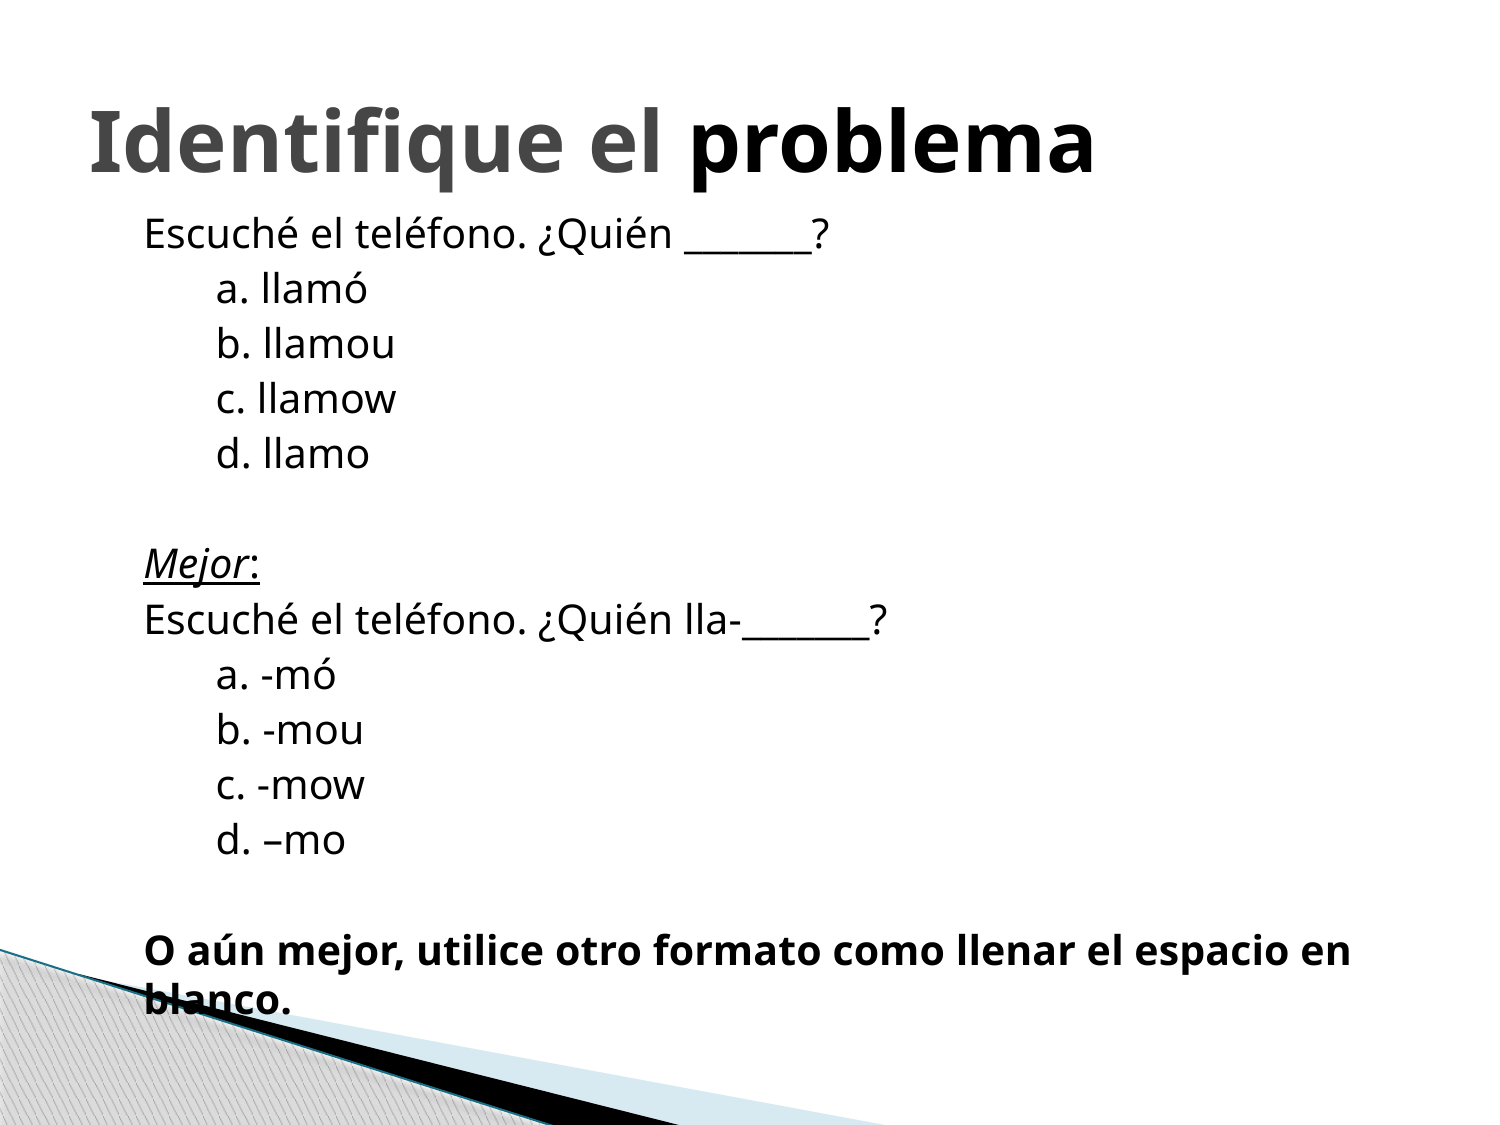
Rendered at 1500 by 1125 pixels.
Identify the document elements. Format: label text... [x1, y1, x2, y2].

title Identifique el problema [75, 45, 1425, 233]
list Escuché el teléfono. ¿Quién _______? a. llamó b. llamou c. llamow d. llamo Mejor: Escuché el teléfono. ¿Quién lla-_______? a. -mó b. -mou c. -mow d. –mo O aún mejor, utilice otro formato como llenar el espacio en blanco. [112, 233, 1425, 1038]
